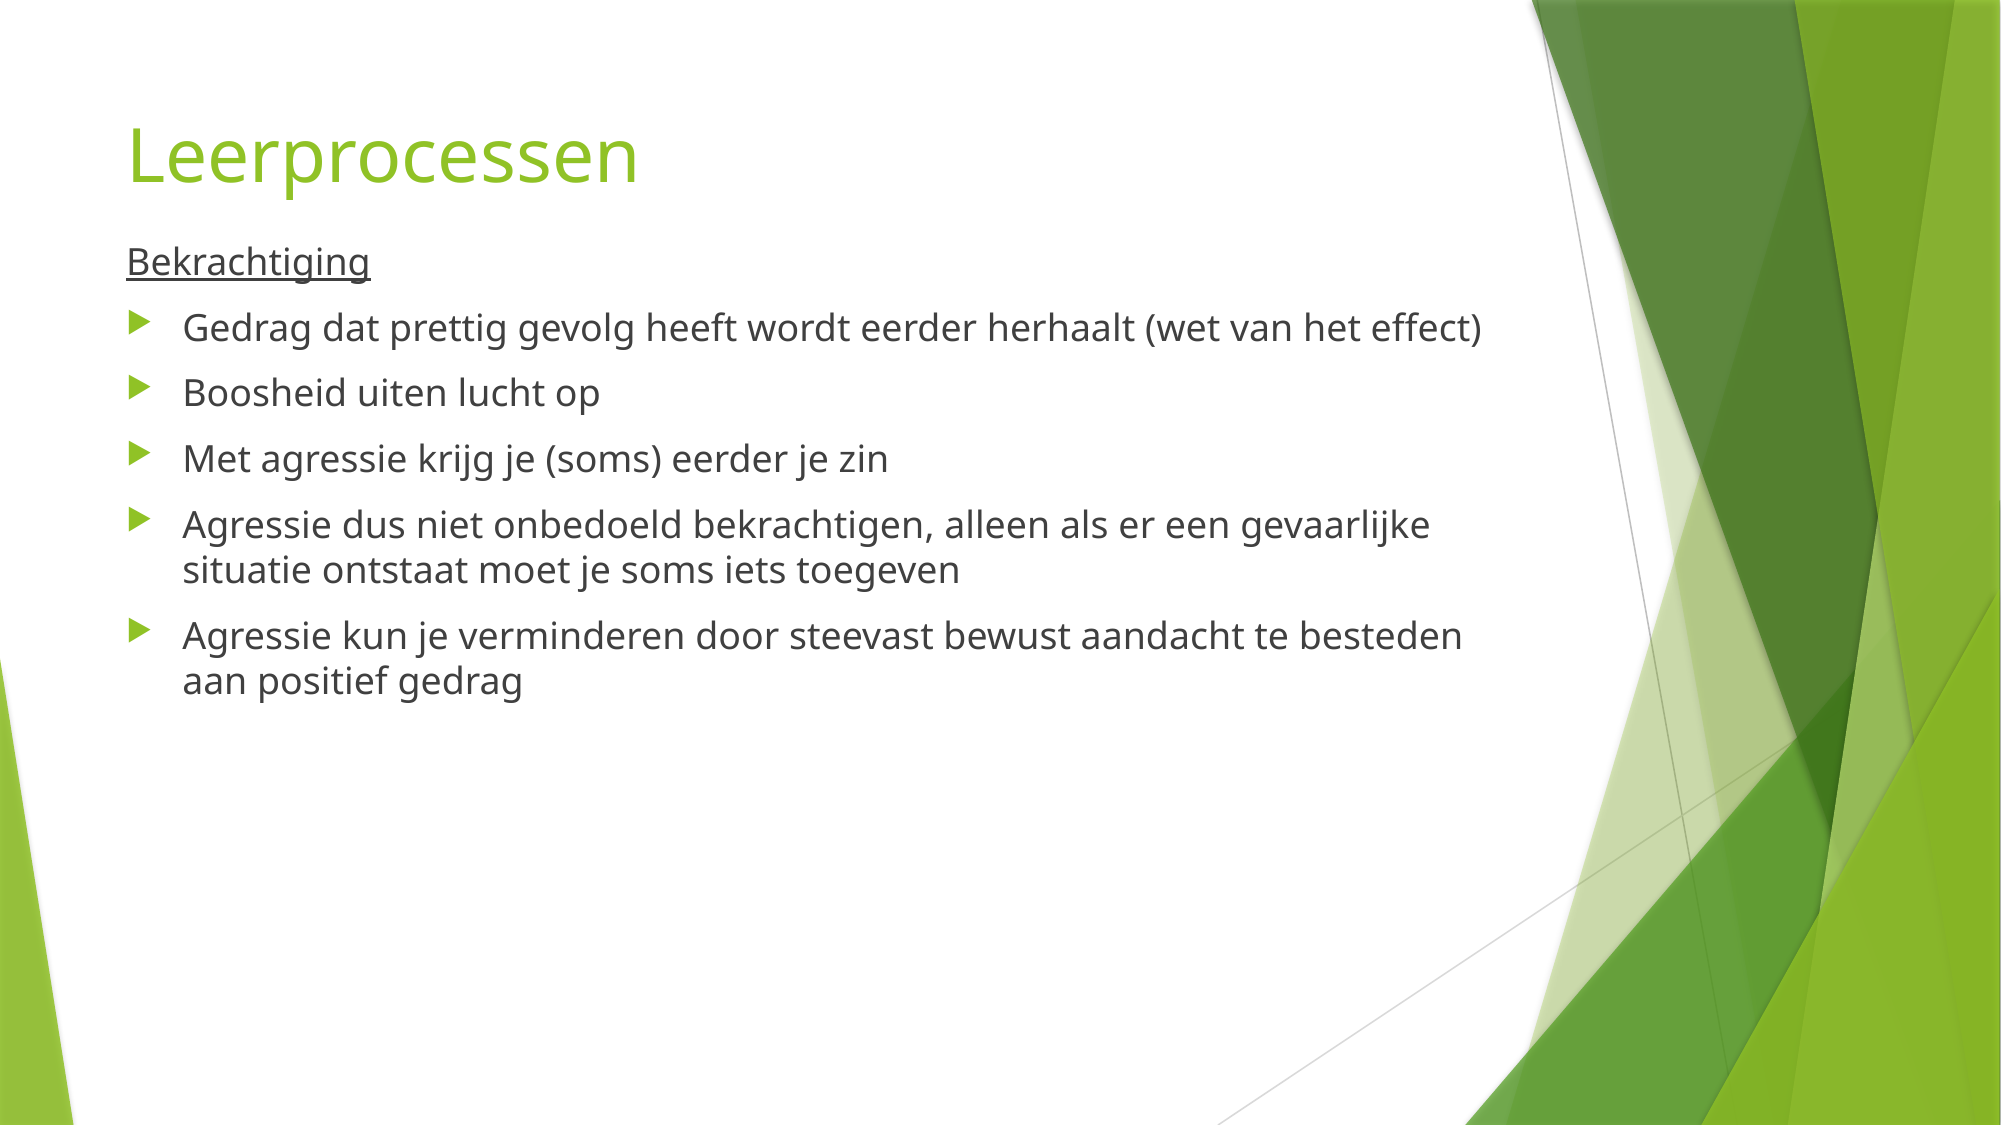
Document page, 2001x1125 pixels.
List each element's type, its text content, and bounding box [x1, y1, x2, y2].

title Leerprocessen [111, 99, 1522, 230]
list Bekrachtiging Gedrag dat prettig gevolg heeft wordt eerder herhaalt (wet van het effect) Boosheid uiten lucht op Met agressie krijg je (soms) eerder je zin Agressie dus niet onbedoeld bekrachtigen, alleen als er een gevaarlijke situatie ontstaat moet je soms iets toegeven Agressie kun je verminderen door steevast bewust aandacht te besteden aan positief gedrag [111, 230, 1522, 867]
